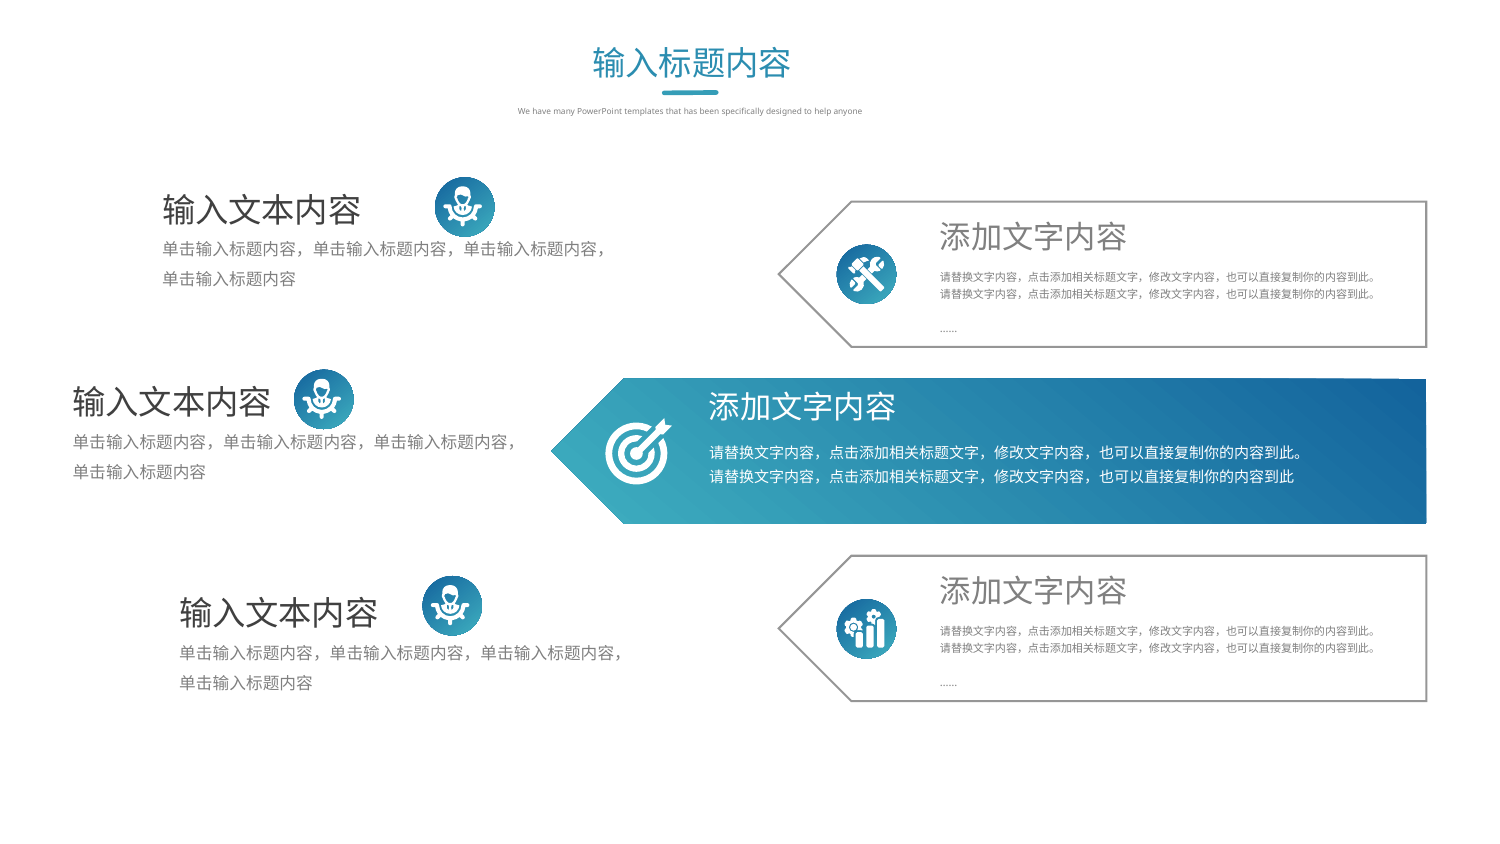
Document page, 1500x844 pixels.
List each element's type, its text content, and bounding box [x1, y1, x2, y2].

text_box 单击输入标题内容，单击输入标题内容，单击输入标题内容，单击输入标题内容 [164, 625, 660, 701]
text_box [697, 378, 1346, 526]
text_box 输入文本内容 [57, 373, 294, 429]
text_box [928, 206, 1392, 343]
text_box [777, 200, 1428, 348]
text_box 单击输入标题内容，单击输入标题内容，单击输入标题内容，单击输入标题内容 [147, 221, 643, 297]
text_box 单击输入标题内容，单击输入标题内容，单击输入标题内容，单击输入标题内容 [57, 414, 553, 489]
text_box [422, 575, 482, 636]
text_box [777, 554, 1428, 703]
text_box 输入文本内容 [164, 585, 410, 640]
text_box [485, 34, 895, 124]
text_box [553, 377, 1428, 525]
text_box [928, 560, 1392, 697]
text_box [294, 369, 354, 430]
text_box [836, 244, 897, 304]
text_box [435, 177, 495, 237]
text_box 输入文本内容 [147, 181, 392, 236]
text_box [836, 599, 897, 659]
text_box [630, 417, 672, 460]
text_box [605, 422, 668, 485]
